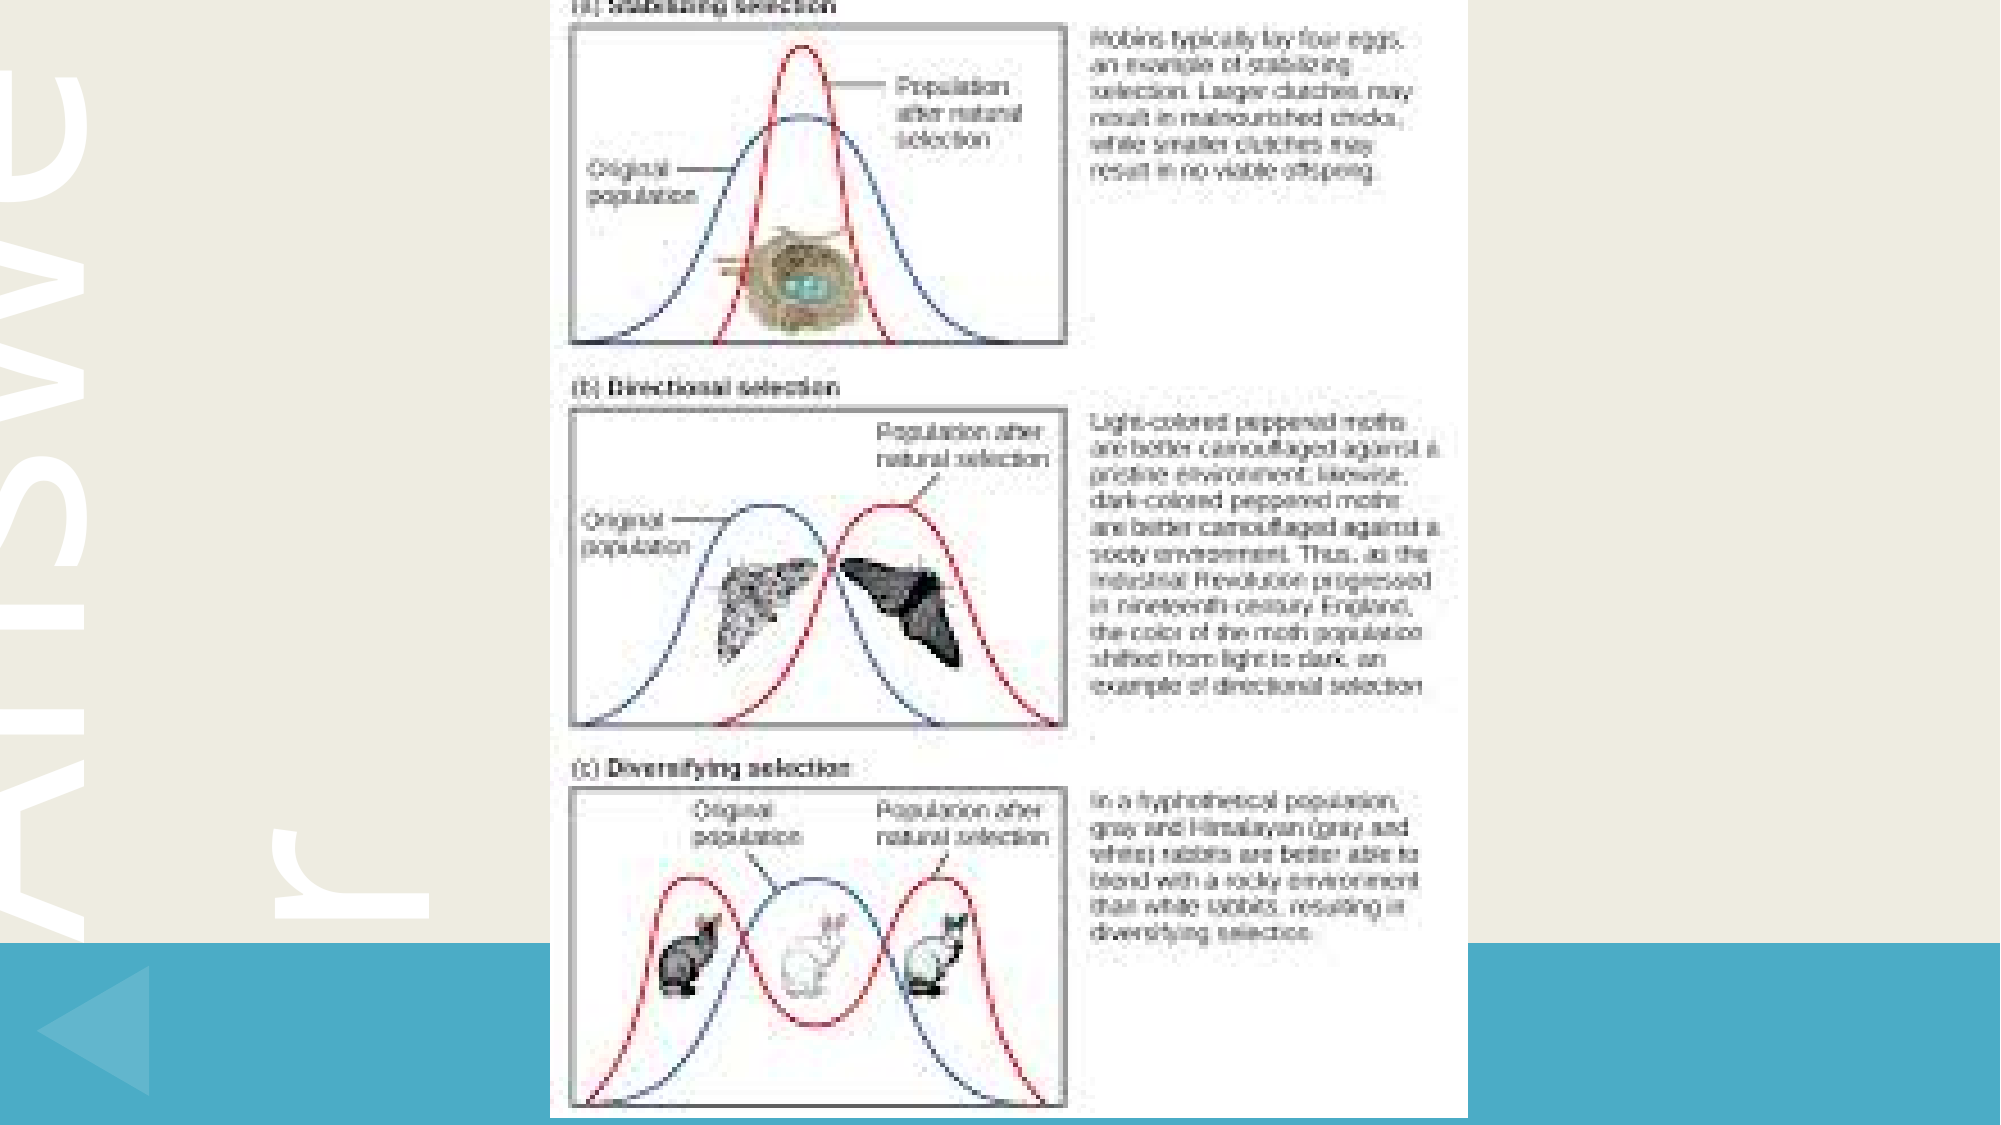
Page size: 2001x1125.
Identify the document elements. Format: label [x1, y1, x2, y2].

picture [549, 0, 1469, 1118]
